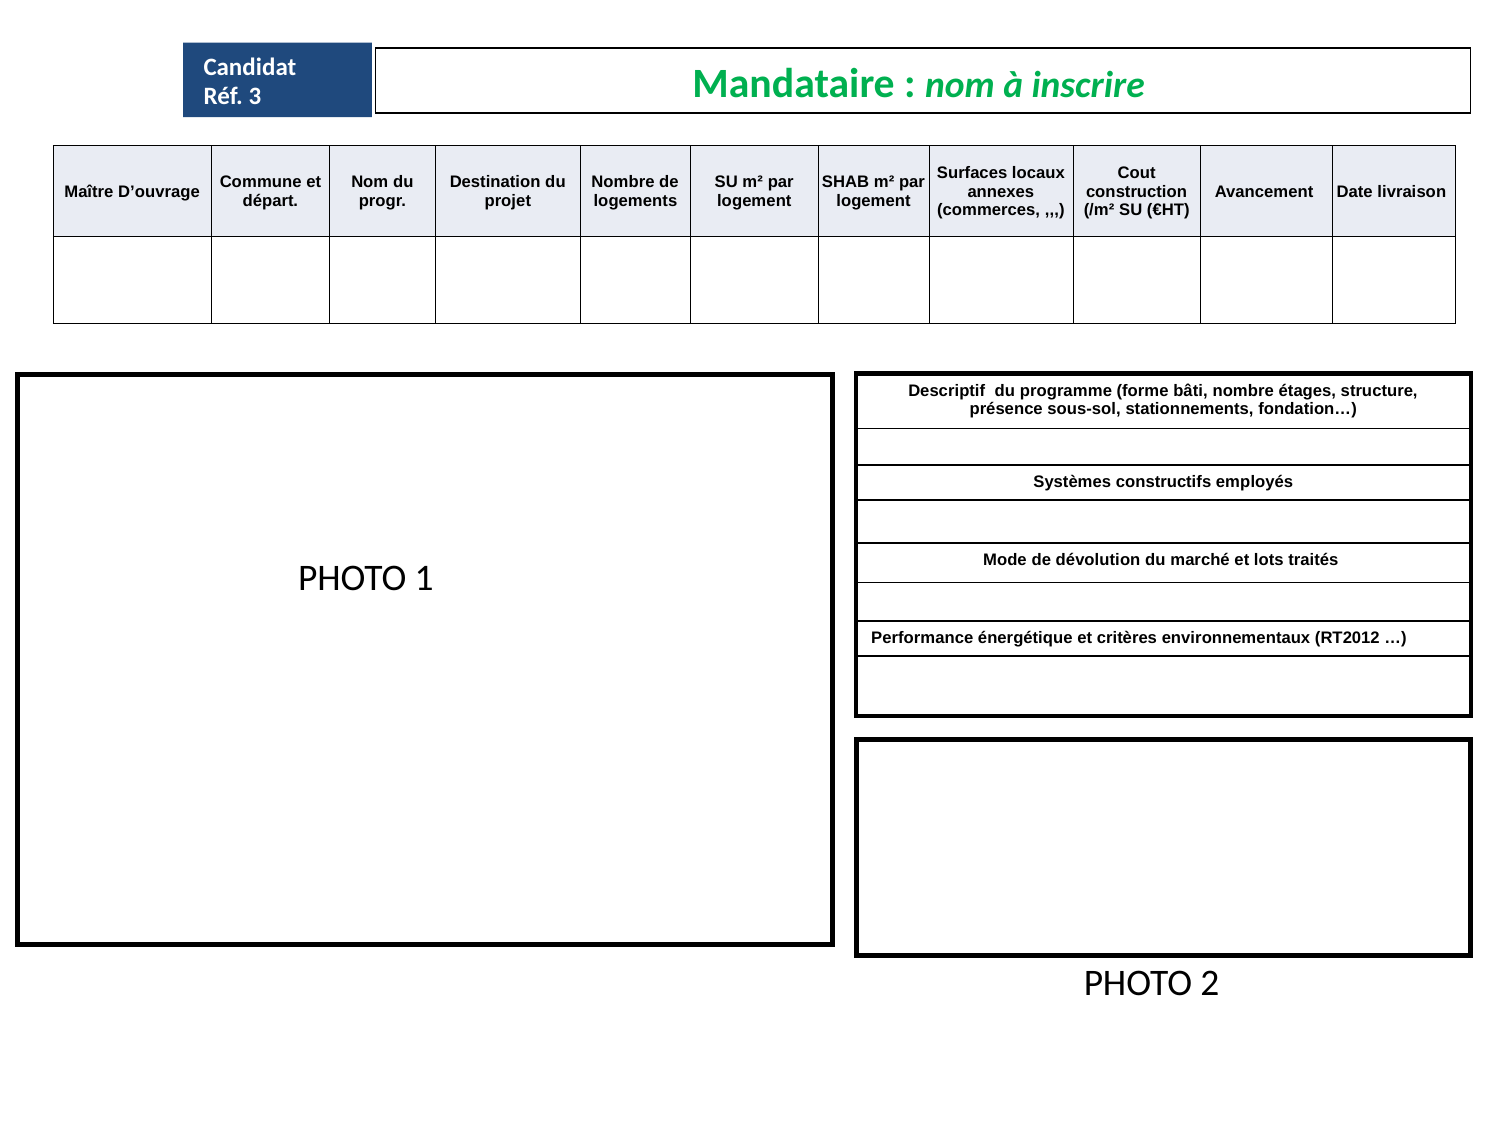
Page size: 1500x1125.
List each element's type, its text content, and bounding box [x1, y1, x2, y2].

text_box [856, 739, 1471, 956]
text_box [17, 374, 833, 945]
table_header Cout construction (/m² SU (€HT) [1074, 146, 1200, 236]
table_cell [581, 237, 690, 323]
table_header Maître D’ouvrage [54, 146, 211, 236]
table_header SU m² par logement [691, 146, 818, 236]
table_cell [1201, 237, 1332, 323]
table_header Descriptif du programme (forme bâti, nombre étages, structure, présence sous-sol, stationnements, fondation…) [858, 376, 1469, 428]
table_cell [212, 237, 329, 323]
text_box Mandataire : nom à inscrire [375, 48, 1471, 113]
table_header Surfaces locaux annexes (commerces, ,,,) [930, 146, 1073, 236]
table_header Commune et départ. [212, 146, 329, 236]
table_cell [1074, 237, 1200, 323]
table_cell [54, 237, 211, 323]
text_box [183, 0, 833, 61]
table_header Destination du projet [436, 146, 580, 236]
table_cell [330, 237, 435, 323]
table_cell Mode de dévolution du marché et lots traités [858, 544, 1469, 582]
text_box Candidat Réf. 3 [183, 42, 372, 118]
table_cell [858, 583, 1469, 620]
table_cell [436, 237, 580, 323]
table_cell [858, 501, 1469, 542]
table_header Date livraison [1333, 146, 1455, 236]
table_header Nombre de logements [581, 146, 690, 236]
table_header SHAB m² par logement [819, 146, 929, 236]
text_box PHOTO 2 [1068, 956, 1294, 1010]
table_cell [930, 237, 1073, 323]
table_header Avancement [1201, 146, 1332, 236]
table_cell [858, 657, 1469, 714]
table_cell Performance énergétique et critères environnementaux (RT2012 …) [858, 622, 1469, 655]
table_cell [858, 429, 1469, 464]
table_cell [691, 237, 818, 323]
table_cell Systèmes constructifs employés [858, 466, 1469, 499]
table_cell [1333, 237, 1455, 323]
table_cell [819, 237, 929, 323]
table_header Nom du progr. [330, 146, 435, 236]
